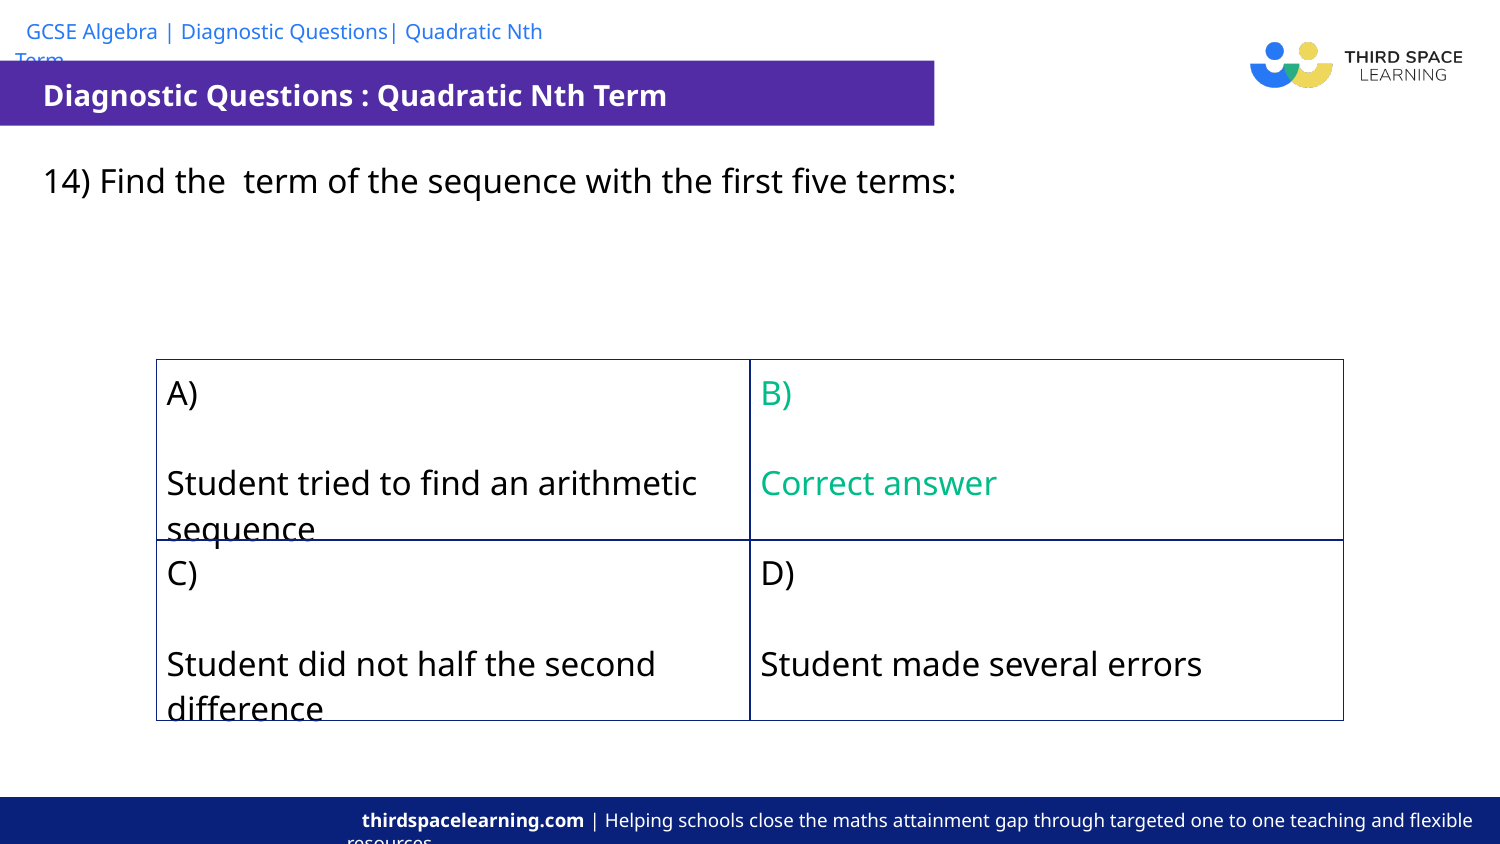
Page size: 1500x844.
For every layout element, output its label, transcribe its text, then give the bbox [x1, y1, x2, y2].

picture [1250, 33, 1465, 99]
text_box Diagnostic Questions : Quadratic Nth Term [27, 61, 778, 127]
